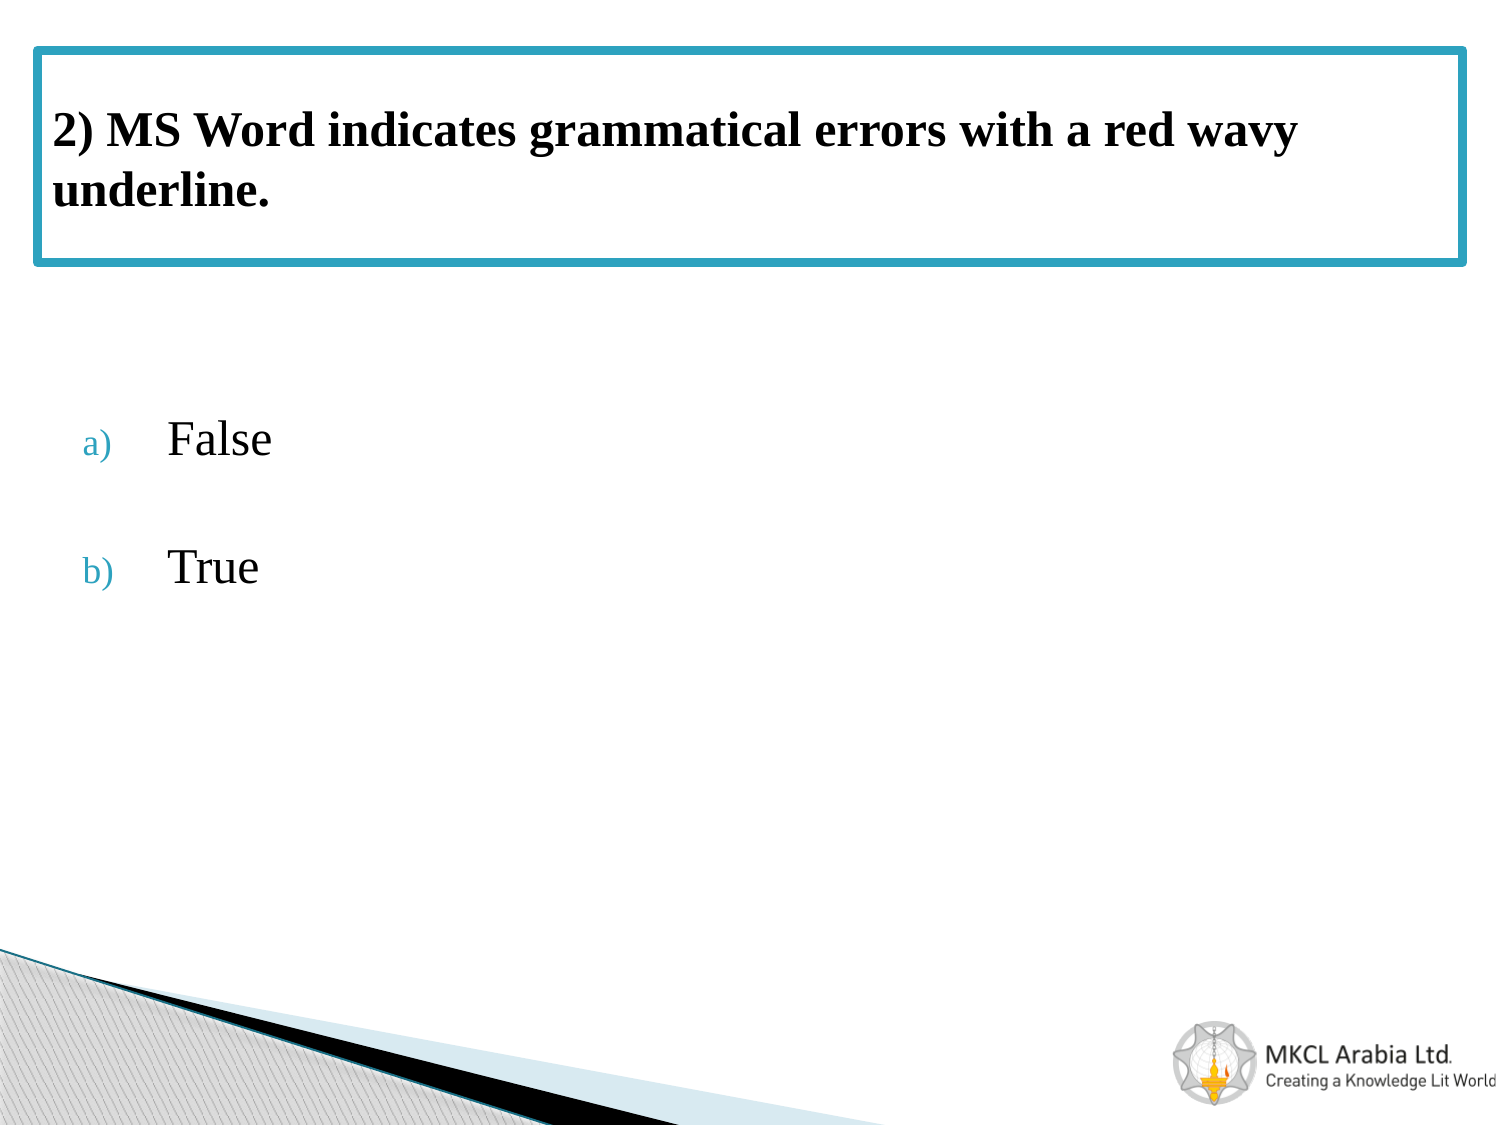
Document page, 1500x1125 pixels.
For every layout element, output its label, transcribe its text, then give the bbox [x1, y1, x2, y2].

title 2) MS Word indicates grammatical errors with a red wavy underline. [33, 46, 1467, 267]
picture [1172, 1021, 1496, 1106]
list False True [50, 337, 1400, 943]
